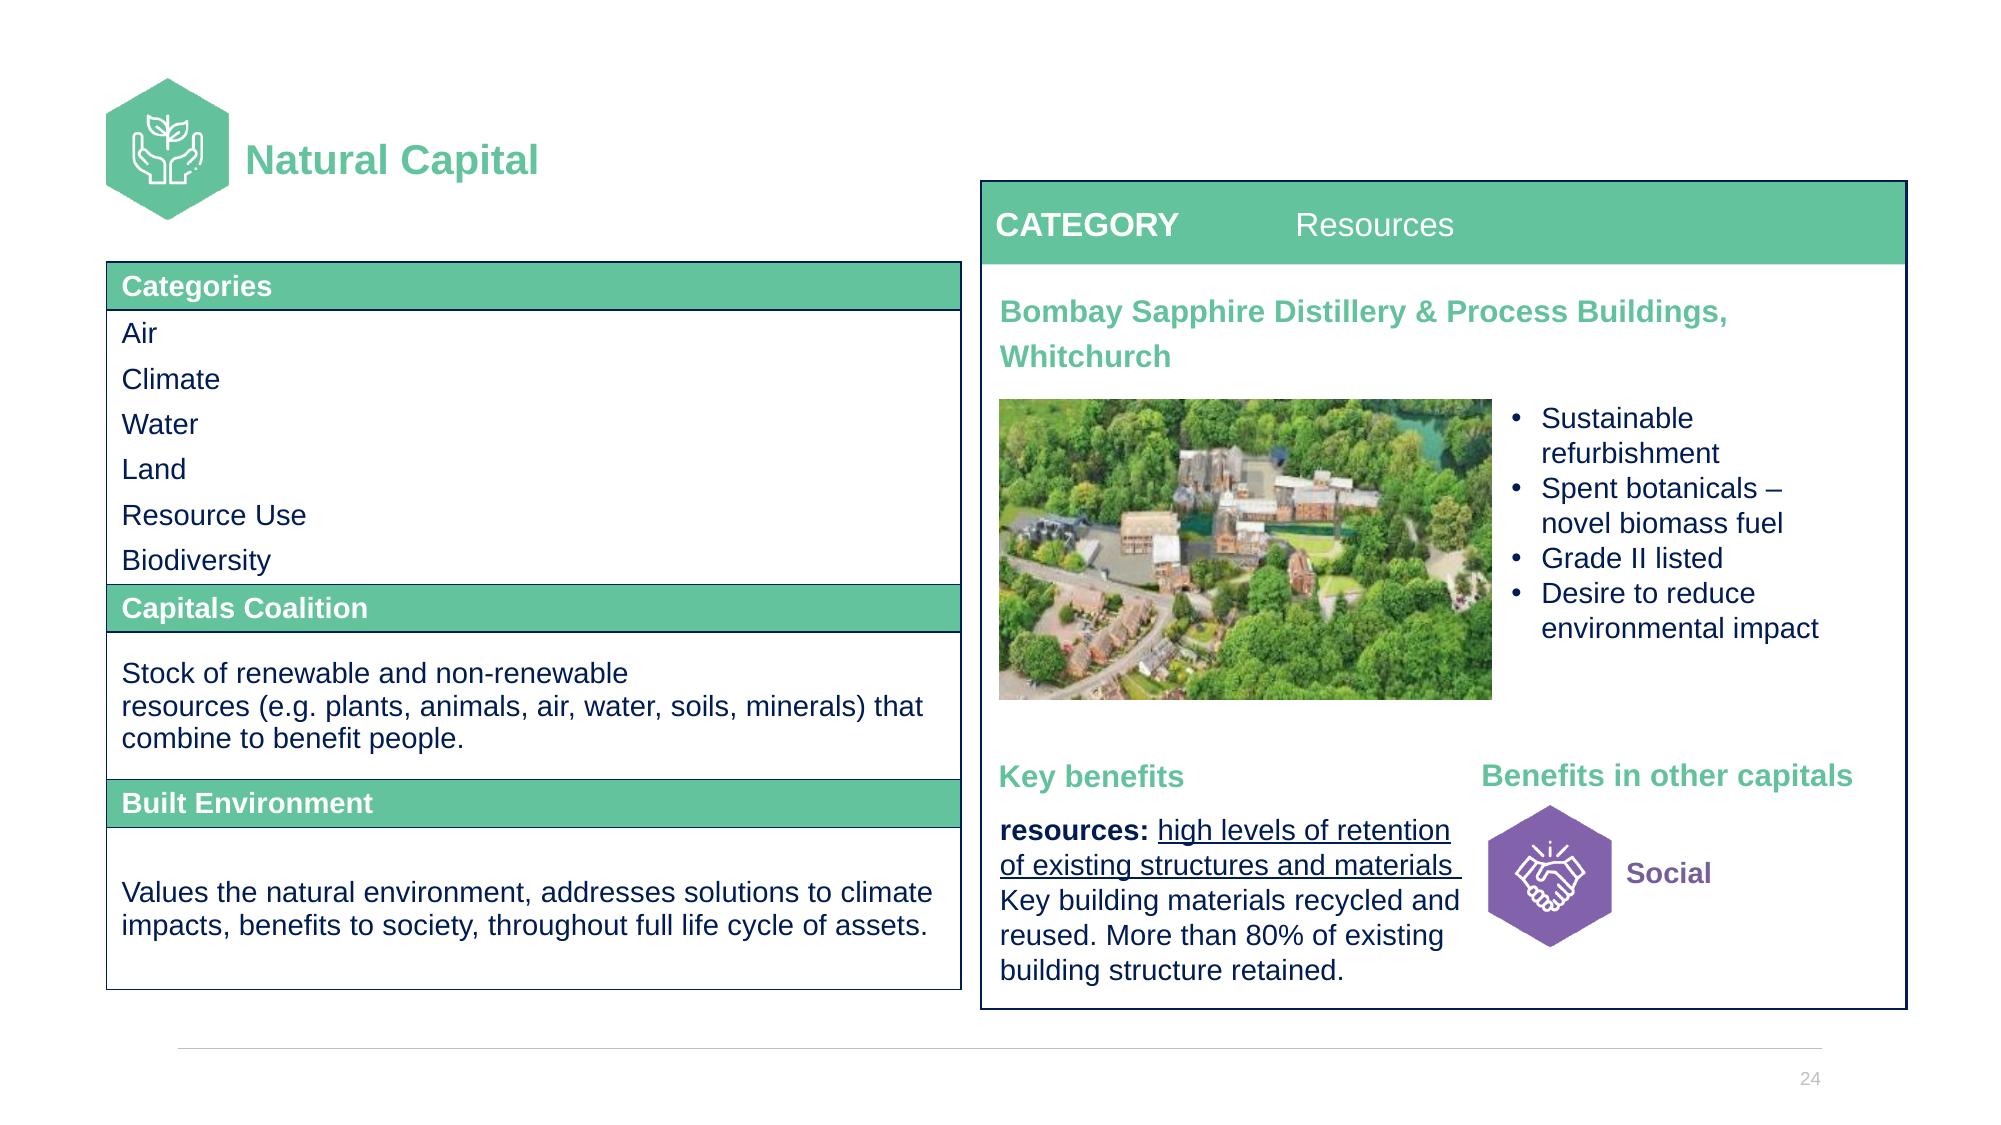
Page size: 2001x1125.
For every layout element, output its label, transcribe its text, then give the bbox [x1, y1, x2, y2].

table_cell Stock of renewable and non‐renewable resources (e.g. plants, animals, air, water, soils, minerals) that combine to benefit people. [107, 633, 960, 779]
text_box Social [1612, 847, 1780, 897]
table_header Categories [107, 263, 960, 309]
text_box Natural Capital [230, 125, 555, 191]
text_box Benefits in other capitals [1481, 748, 1869, 806]
picture [999, 399, 1492, 700]
table_cell Air Climate Water Land Resource Use Biodiversity [107, 311, 960, 584]
text_box [980, 180, 1908, 1010]
picture [106, 78, 229, 220]
table_cell Built Environment [107, 780, 960, 827]
table_cell Capitals Coalition [107, 585, 960, 631]
table_cell Values the natural environment, addresses solutions to climate impacts, benefits to society, throughout full life cycle of assets. [107, 828, 960, 989]
slide_number 24 [1386, 1048, 1837, 1108]
list Bombay Sapphire Distillery & Process Buildings, Whitchurch [999, 284, 1748, 392]
picture [1488, 805, 1612, 947]
text_box resources: high levels of retention of existing structures and materials Key building materials recycled and reused. More than 80% of existing building structure retained. [999, 811, 1468, 1004]
text_box Sustainable refurbishment Spent botanicals – novel biomass fuel Grade II listed Desire to reduce environmental impact [1511, 399, 1881, 657]
text_box Key benefits [998, 748, 1387, 806]
